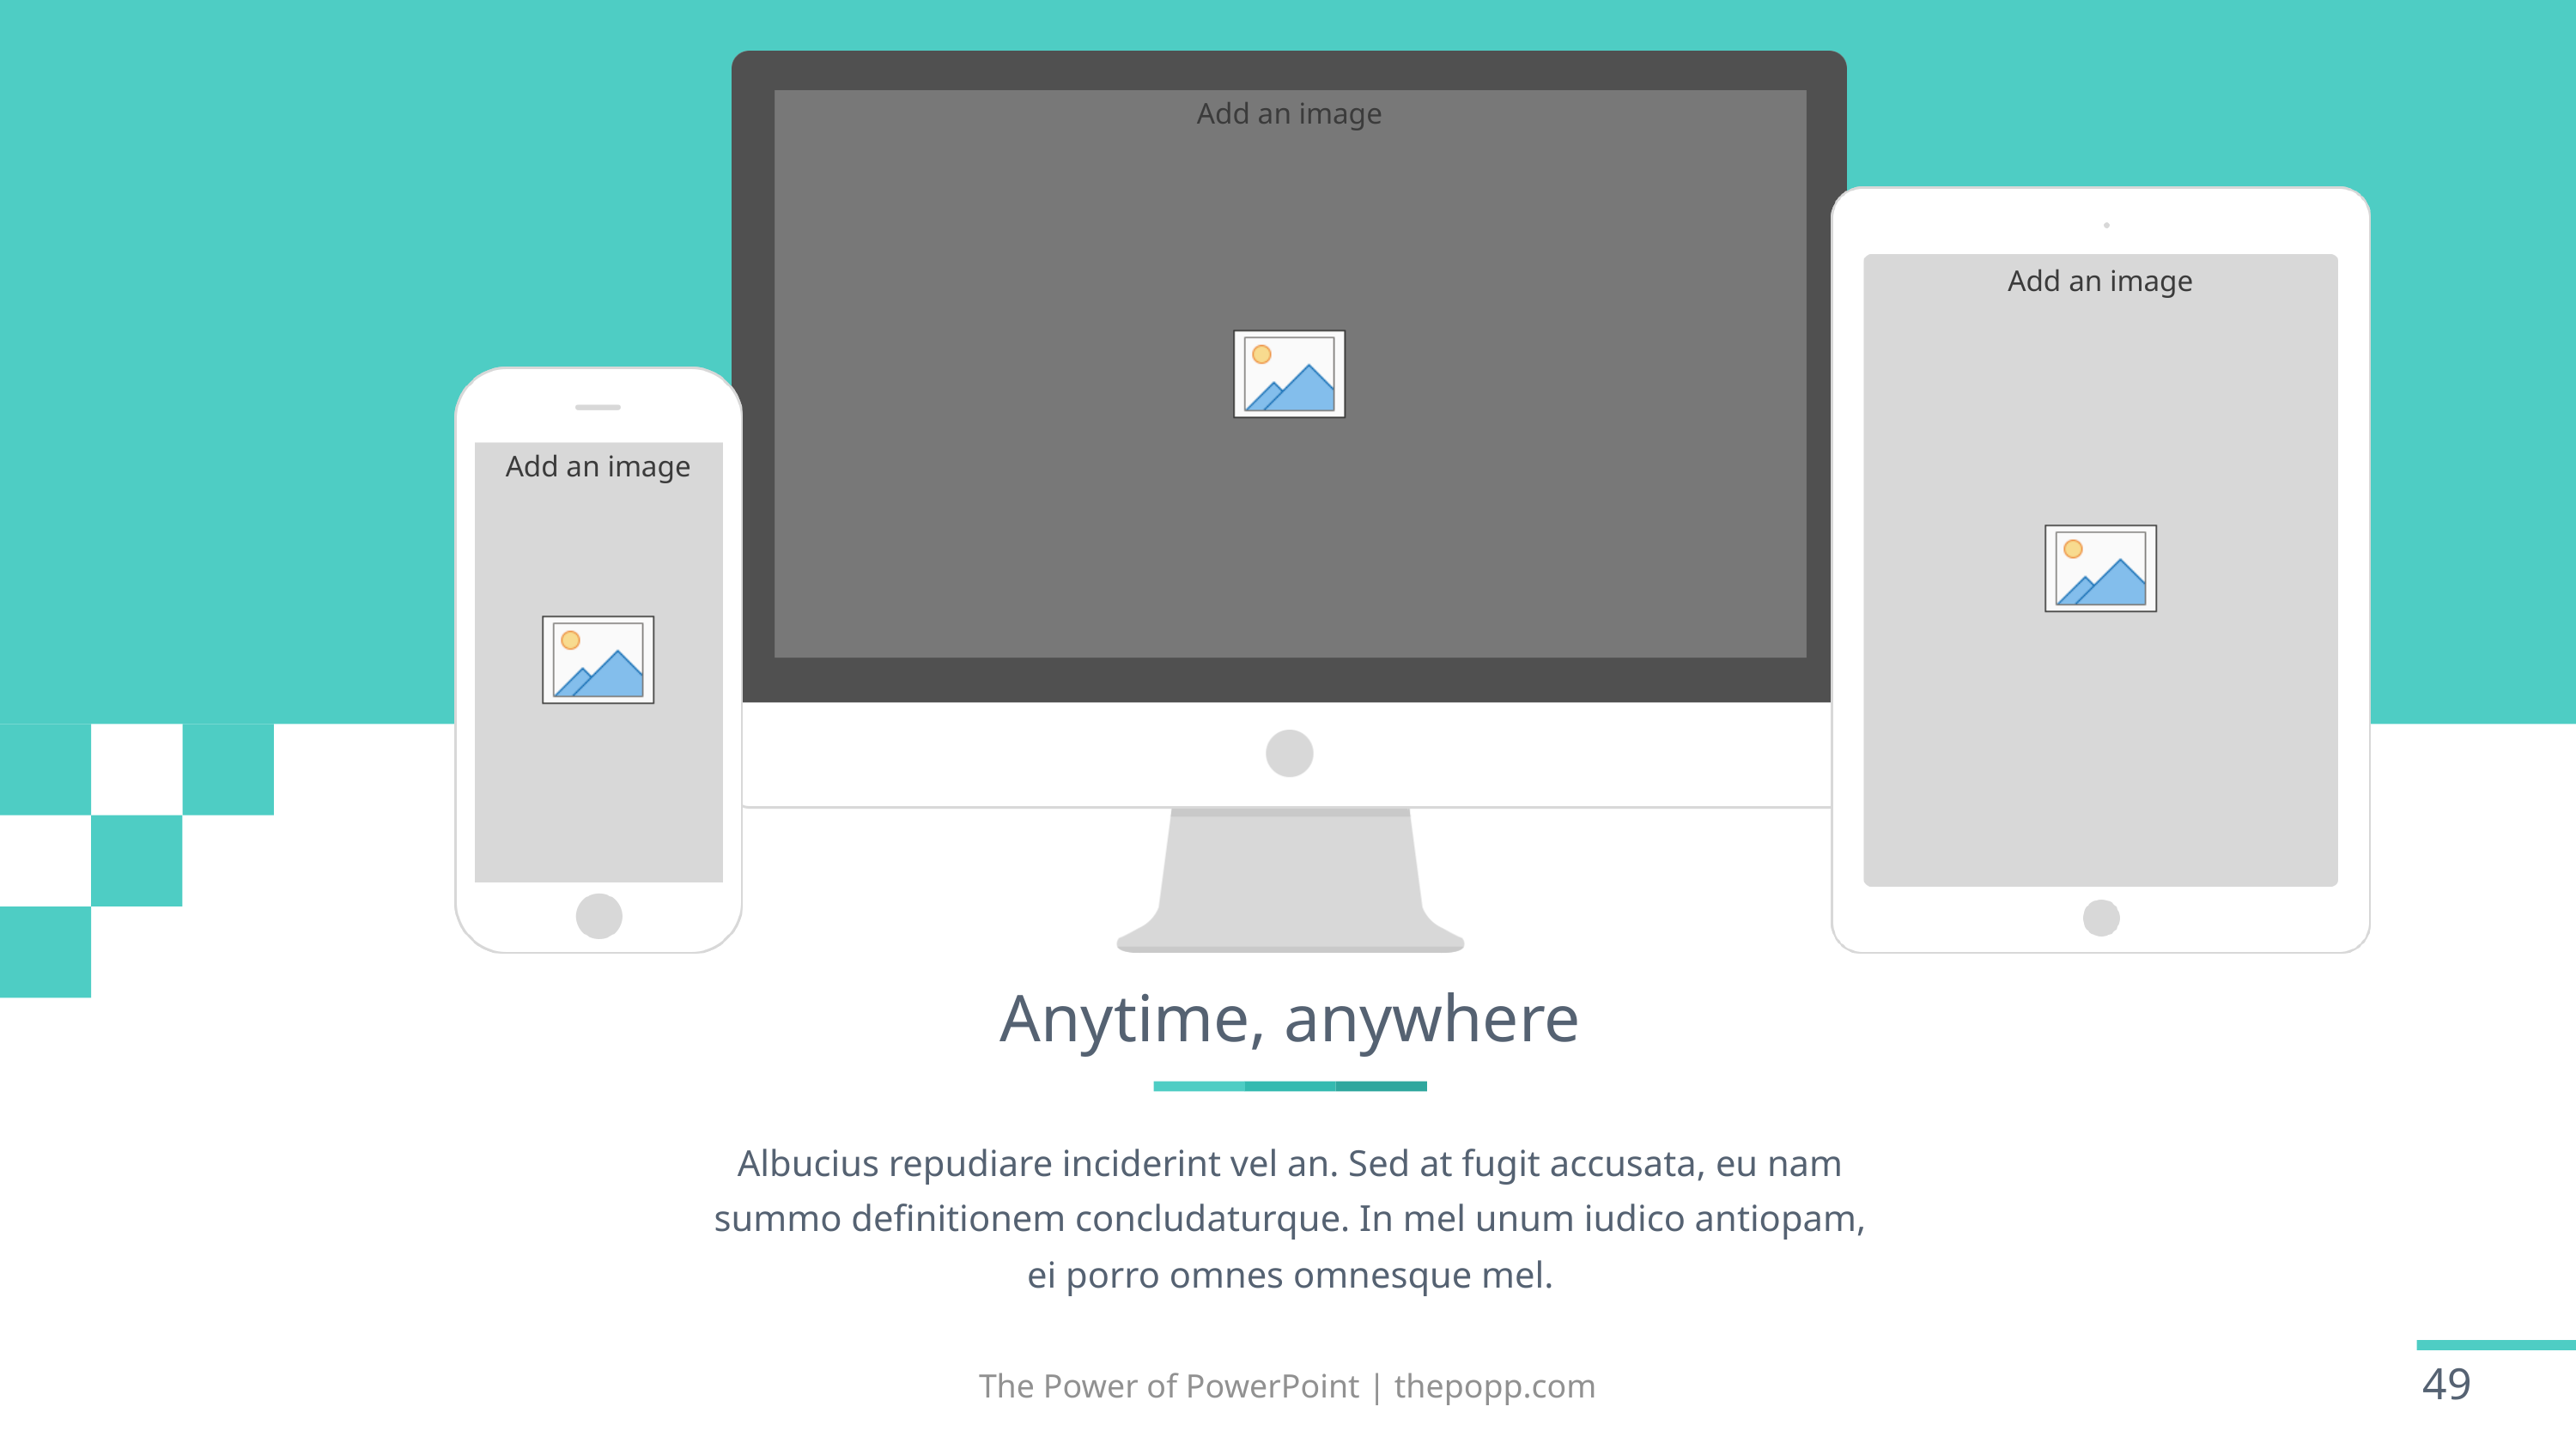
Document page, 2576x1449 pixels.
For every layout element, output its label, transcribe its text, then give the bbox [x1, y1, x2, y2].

footer The Power of PowerPoint | thepopp.com [853, 1349, 1723, 1427]
list Anytime, anywhere [688, 962, 1893, 1069]
picture [454, 51, 2371, 954]
list Albucius repudiare inciderint vel an. Sed at fugit accusata, eu nam summo definitionem concludaturque. In mel unum iudico antiopam, ei porro omnes omnesque mel. [688, 1120, 1893, 1322]
slide_number 49 [2409, 1351, 2576, 1421]
